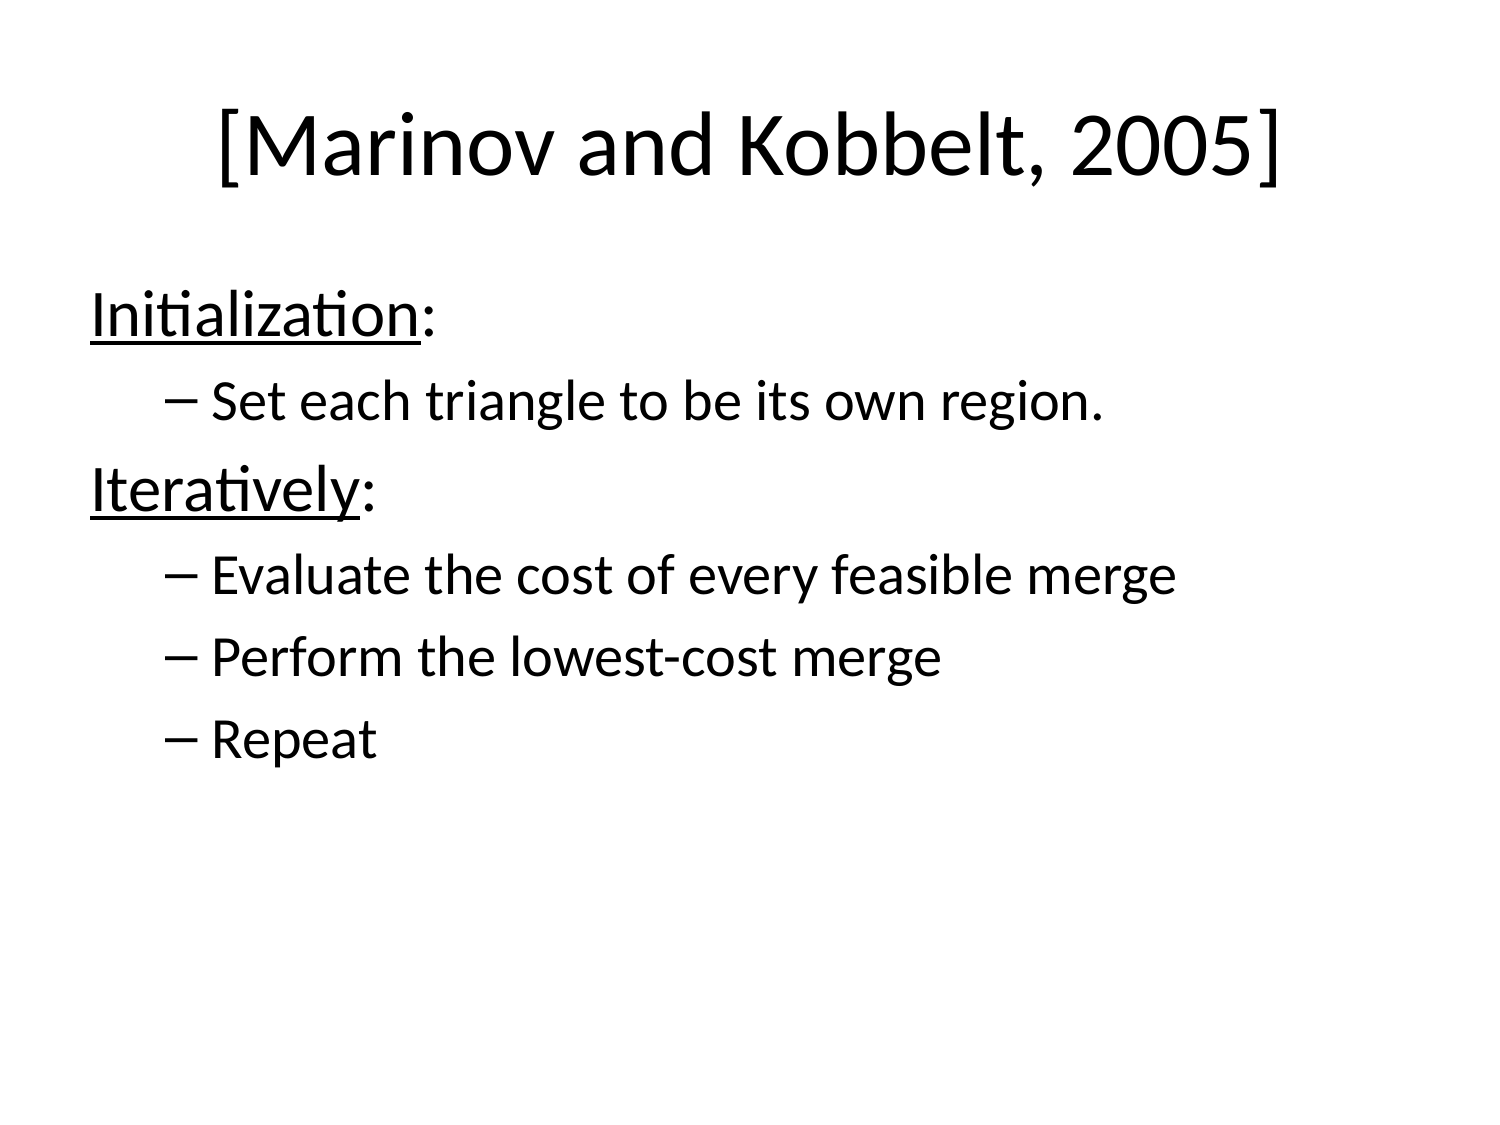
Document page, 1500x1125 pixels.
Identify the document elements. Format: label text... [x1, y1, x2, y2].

title [Marinov and Kobbelt, 2005] [75, 45, 1425, 233]
list Initialization: Set each triangle to be its own region. Iteratively: Evaluate the cost of every feasible merge Perform the lowest-cost merge Repeat [75, 262, 1425, 1125]
